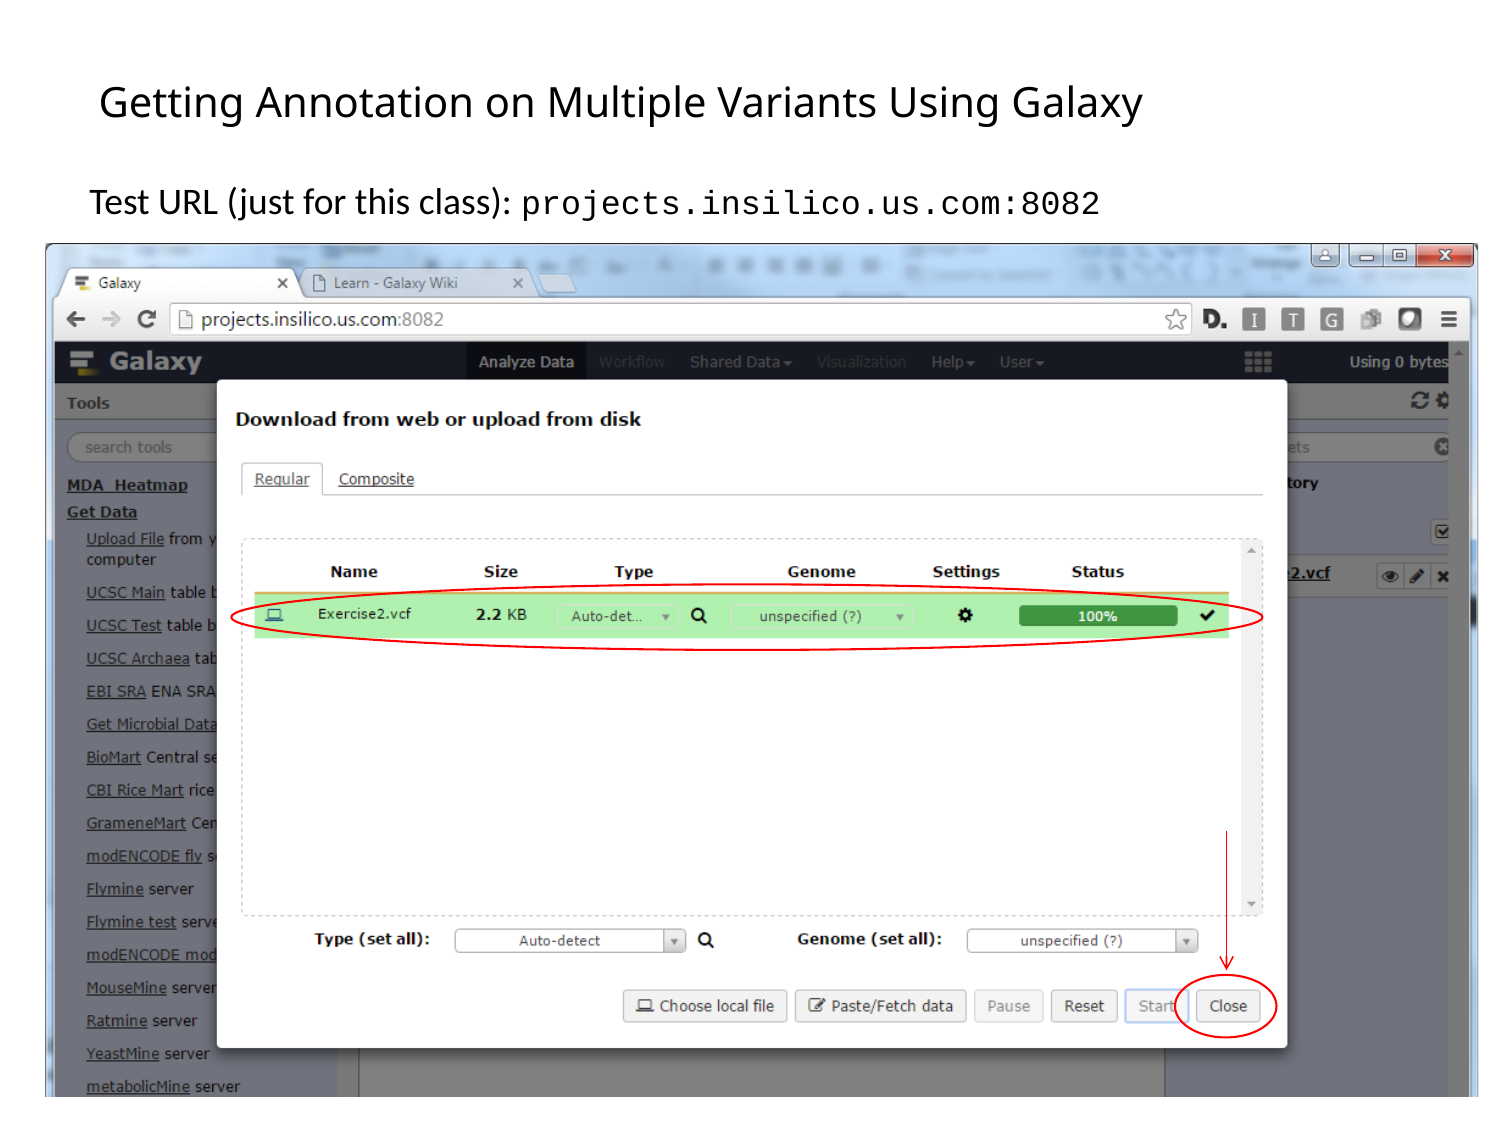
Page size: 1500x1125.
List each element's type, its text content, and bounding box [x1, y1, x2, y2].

text_box Getting Annotation on Multiple Variants Using Galaxy [83, 68, 1159, 134]
picture [44, 243, 1479, 1097]
text_box Test URL (just for this class): projects.insilico.us.com:8082 [74, 169, 1116, 230]
